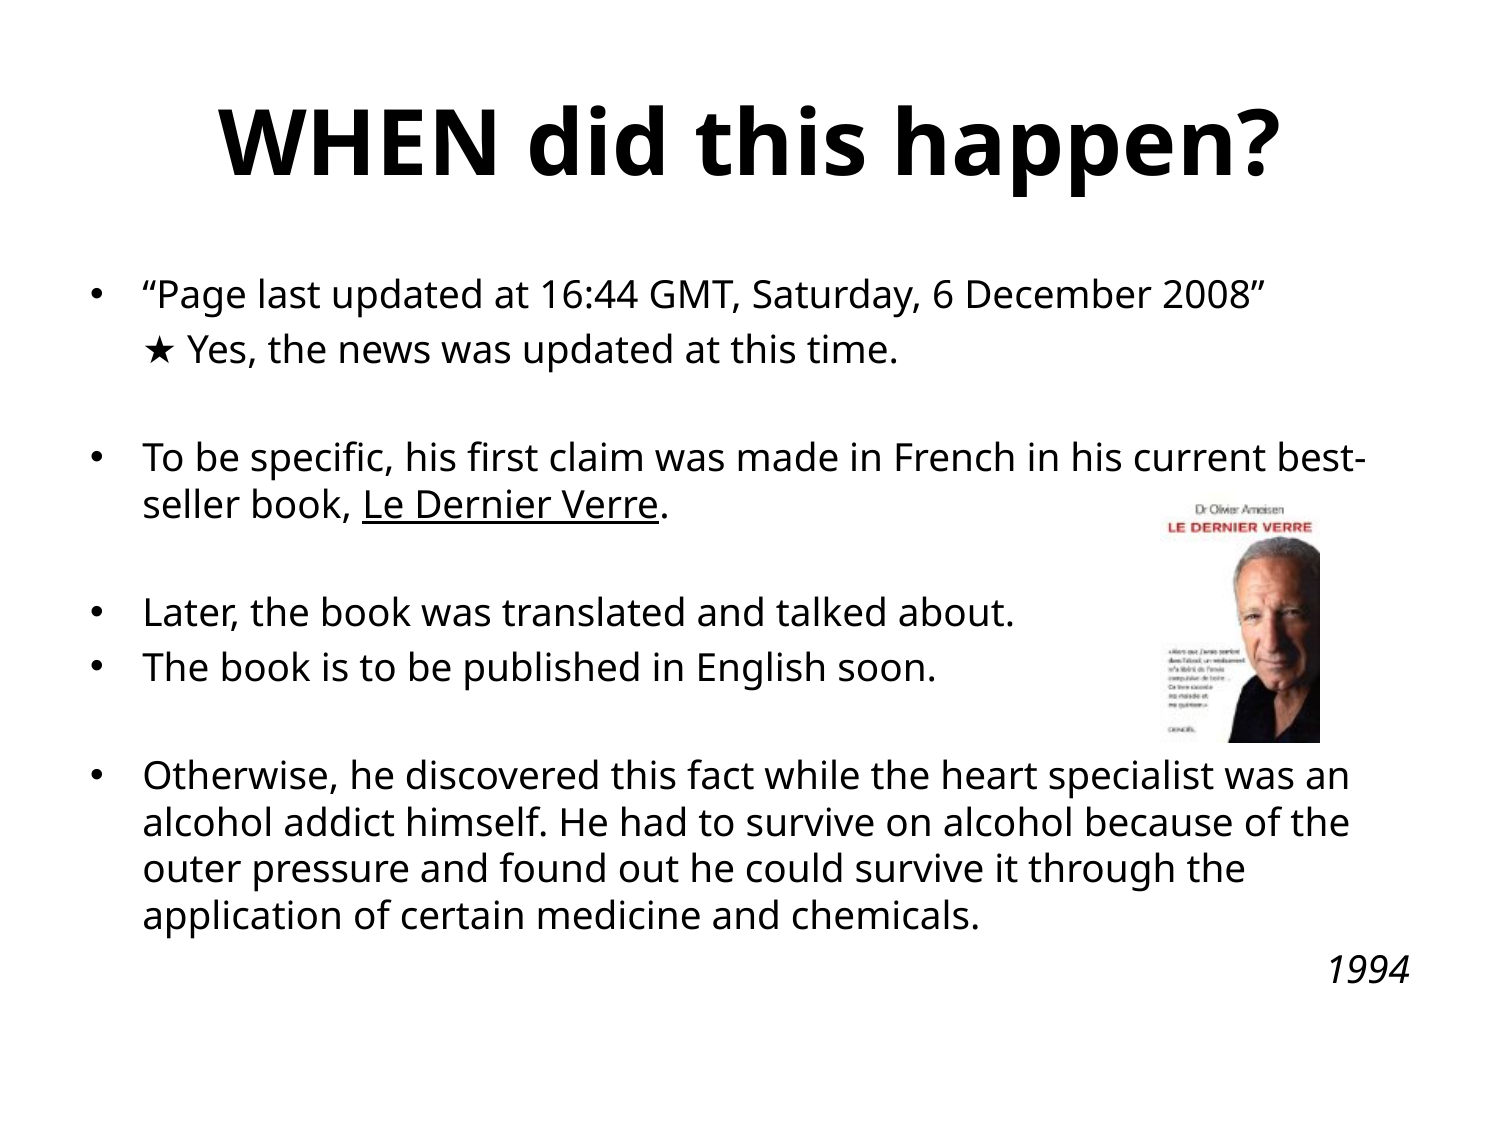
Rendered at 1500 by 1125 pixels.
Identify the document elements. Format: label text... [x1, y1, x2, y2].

list “Page last updated at 16:44 GMT, Saturday, 6 December 2008” ★ Yes, the news was updated at this time. To be specific, his first claim was made in French in his current best-seller book, Le Dernier Verre. Later, the book was translated and talked about. The book is to be published in English soon. Otherwise, he discovered this fact while the heart specialist was an alcohol addict himself. He had to survive on alcohol because of the outer pressure and found out he could survive it through the application of certain medicine and chemicals. 1994 [75, 262, 1425, 1005]
picture [1159, 491, 1320, 743]
title WHEN did this happen? [75, 45, 1425, 233]
